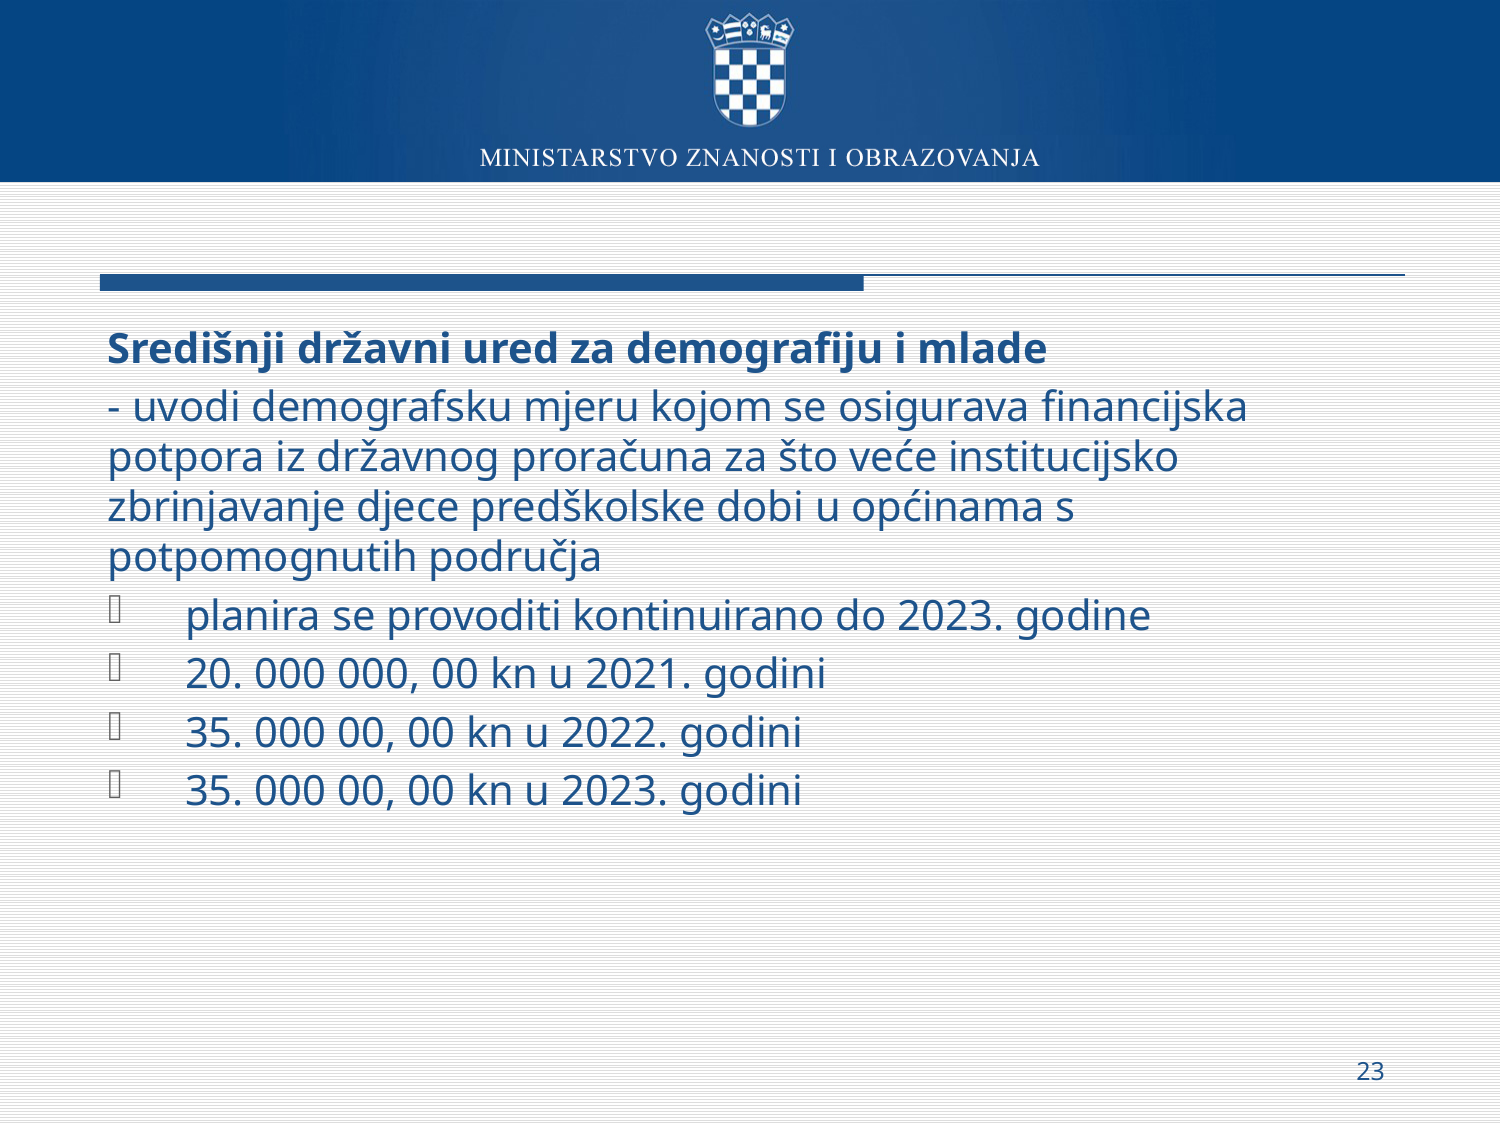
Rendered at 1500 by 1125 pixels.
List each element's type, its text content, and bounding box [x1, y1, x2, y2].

list Središnji državni ured za demografiju i mlade - uvodi demografsku mjeru kojom se osigurava financijska potpora iz državnog proračuna za što veće institucijsko zbrinjavanje djece predškolske dobi u općinama s potpomognutih područja planira se provoditi kontinuirano do 2023. godine 20. 000 000, 00 kn u 2021. godini 35. 000 00, 00 kn u 2022. godini 35. 000 00, 00 kn u 2023. godini [92, 314, 1406, 946]
picture [0, 0, 1500, 182]
slide_number 23 [1074, 1048, 1400, 1106]
